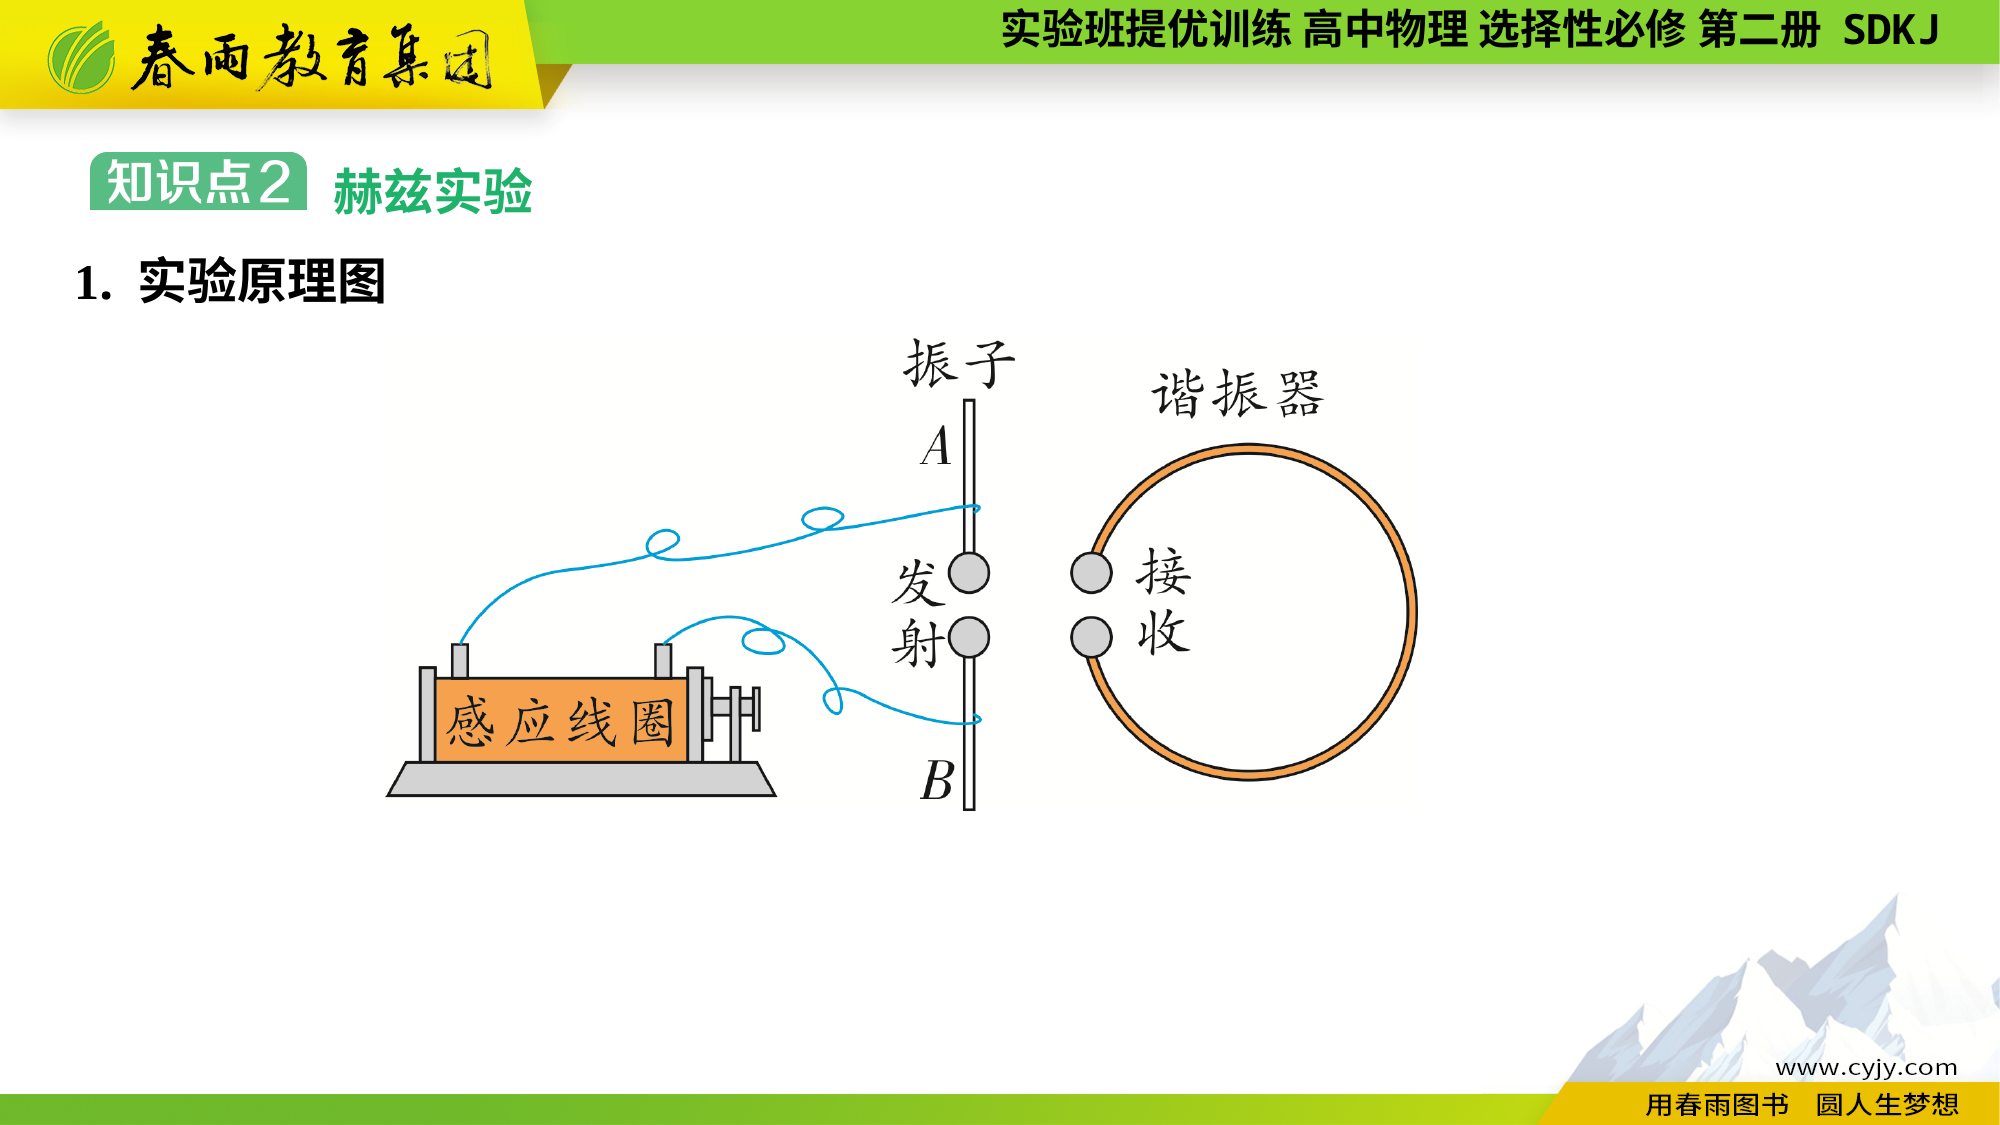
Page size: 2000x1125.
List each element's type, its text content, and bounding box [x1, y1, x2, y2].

picture [0, 0, 2000, 1125]
list 赫兹实验 1. 实验原理图 [59, 122, 1944, 308]
